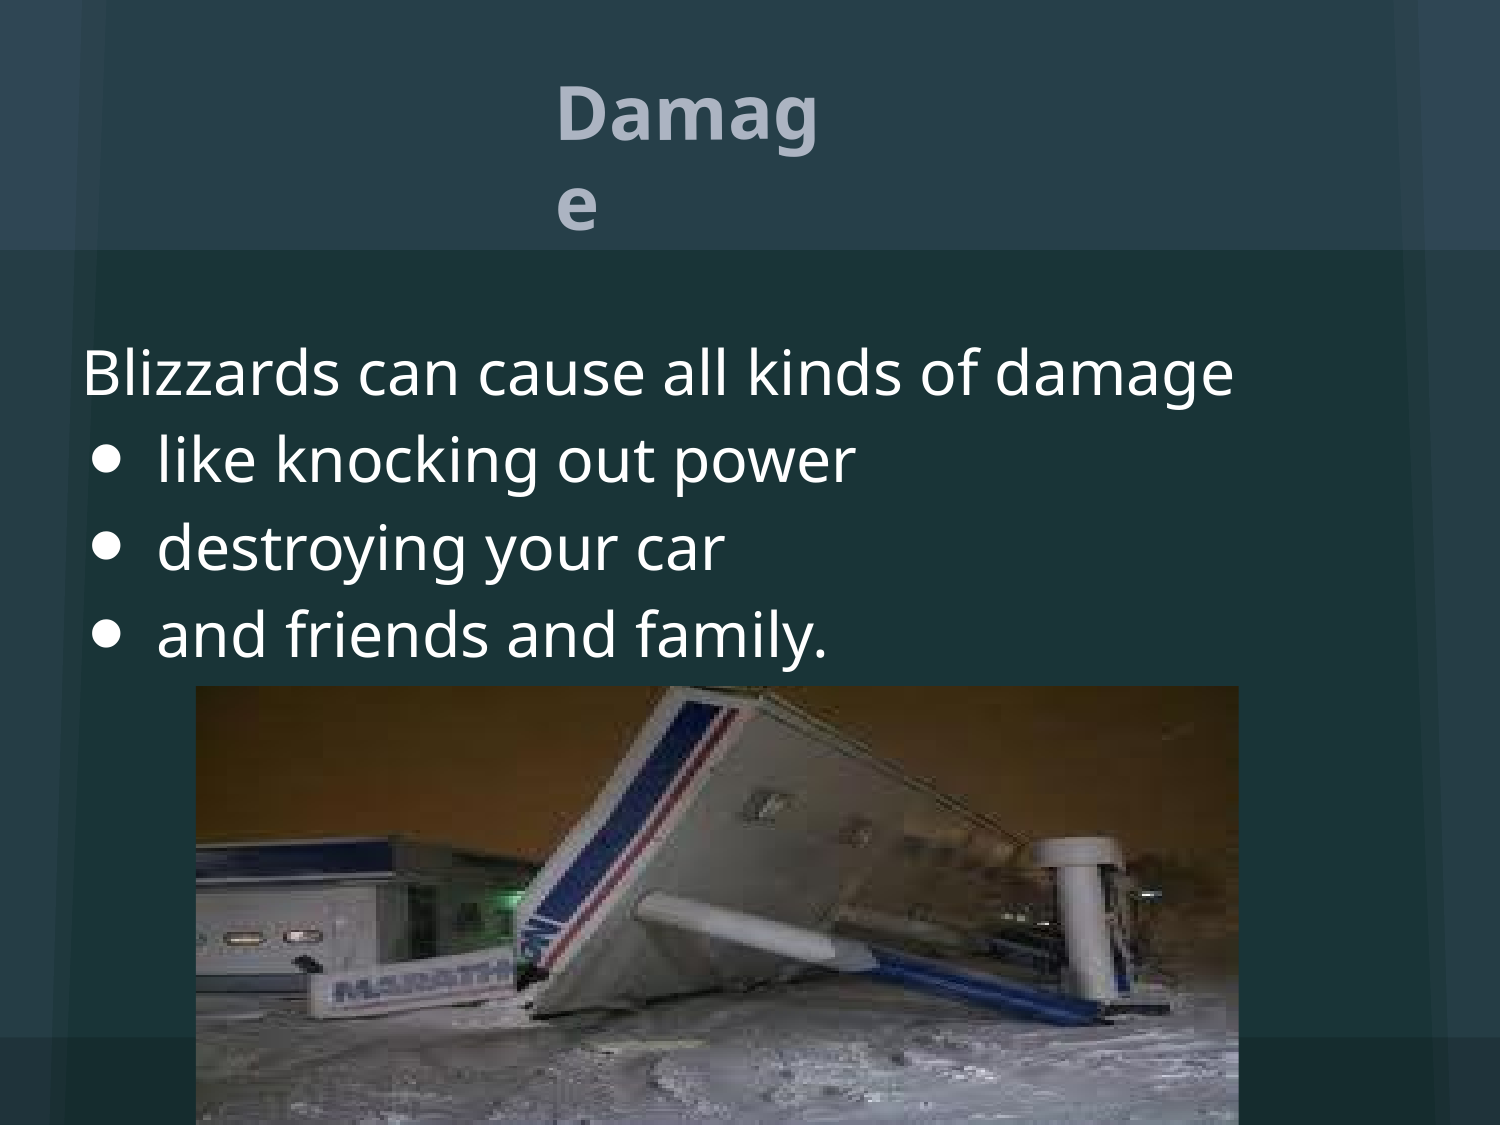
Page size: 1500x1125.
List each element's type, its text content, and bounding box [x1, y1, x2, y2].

title Damage [538, 0, 869, 261]
text_box [195, 686, 1239, 1125]
list Blizzards can cause all kinds of damage like knocking out power destroying your car and friends and family. [66, 317, 1391, 986]
